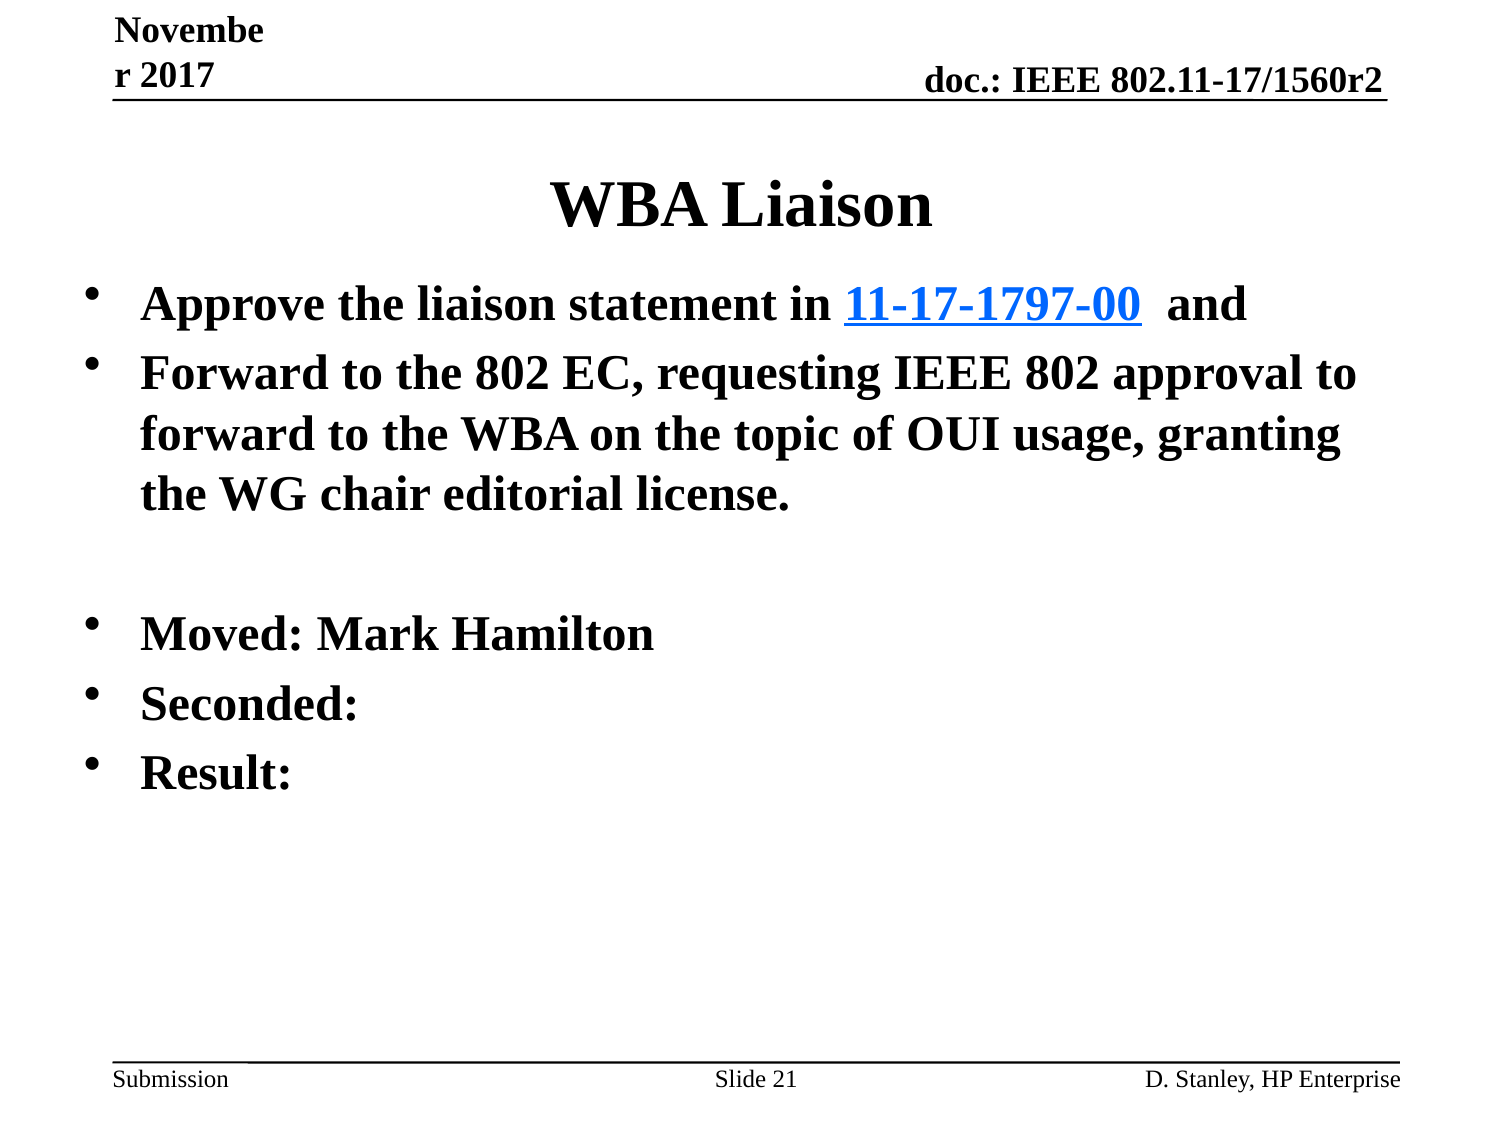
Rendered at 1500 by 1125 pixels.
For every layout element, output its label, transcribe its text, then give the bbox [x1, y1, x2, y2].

title WBA Liaison [112, 112, 1388, 262]
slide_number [114, 49, 270, 95]
footer D. Stanley, HP Enterprise [878, 1061, 1402, 1093]
slide_number Slide 21 [712, 1061, 800, 1093]
list Approve the liaison statement in 11-17-1797-00 and Forward to the 802 EC, requesting IEEE 802 approval to forward to the WBA on the topic of OUI usage, granting the WG chair editorial license. Moved: Mark Hamilton Seconded: Result: [68, 262, 1432, 1050]
